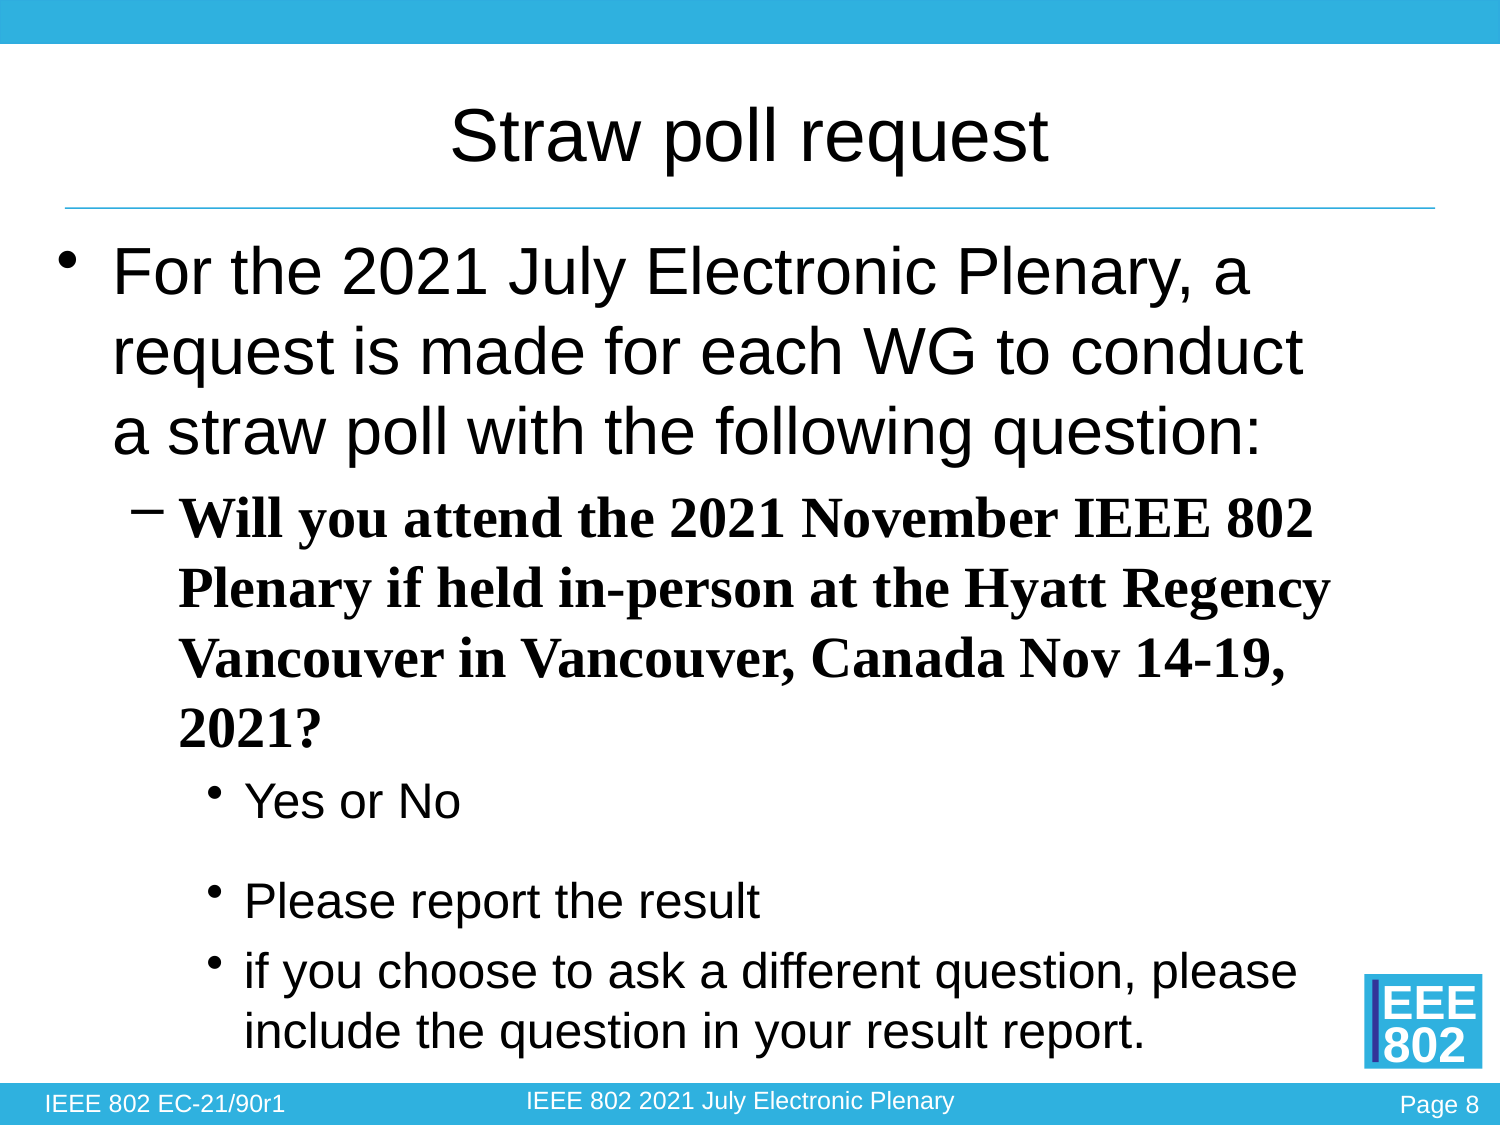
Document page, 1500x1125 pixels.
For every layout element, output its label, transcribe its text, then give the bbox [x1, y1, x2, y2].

title Straw poll request [75, 66, 1425, 197]
list For the 2021 July Electronic Plenary, a request is made for each WG to conduct a straw poll with the following question: Will you attend the 2021 November IEEE 802 Plenary if held in-person at the Hyatt Regency Vancouver in Vancouver, Canada Nov 14-19, 2021? Yes or No Please report the result if you choose to ask a different question, please include the question in your result report. [41, 220, 1375, 1059]
footer IEEE 802 EC-21/90r1 [5, 1080, 325, 1125]
